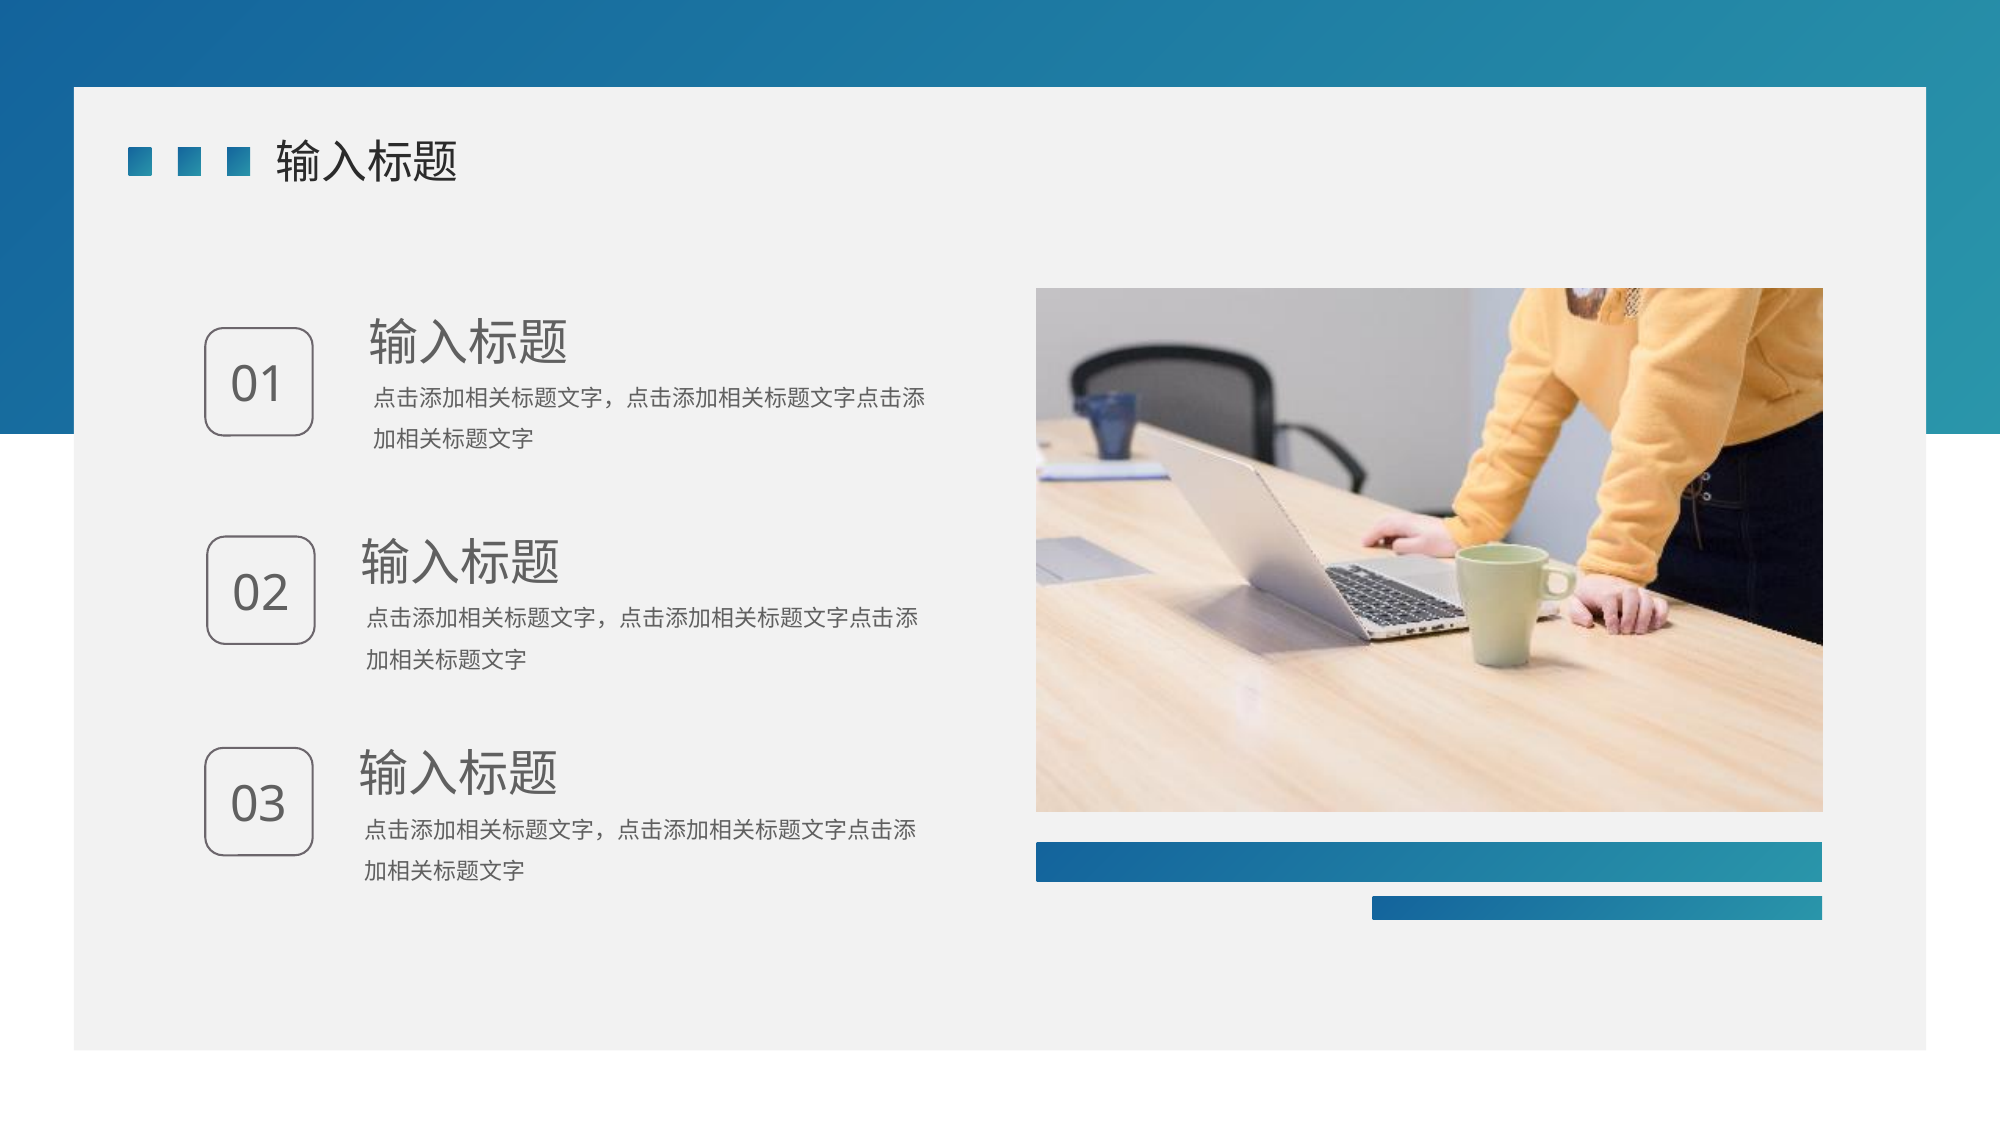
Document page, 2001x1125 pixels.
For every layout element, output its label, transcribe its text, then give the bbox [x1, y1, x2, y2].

text_box 01 [204, 327, 314, 437]
text_box 输入标题 [344, 734, 793, 810]
text_box 输入标题 [346, 523, 795, 598]
text_box 输入标题 [353, 302, 690, 378]
picture [1036, 288, 1823, 812]
text_box 02 [206, 535, 316, 645]
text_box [128, 124, 534, 196]
text_box 点击添加相关标题文字，点击添加相关标题文字点击添加相关标题文字 [359, 362, 941, 460]
text_box 点击添加相关标题文字，点击添加相关标题文字点击添加相关标题文字 [349, 794, 932, 892]
text_box [1036, 842, 1823, 883]
text_box [1372, 896, 1823, 920]
text_box 03 [204, 746, 314, 857]
text_box 点击添加相关标题文字，点击添加相关标题文字点击添加相关标题文字 [351, 582, 934, 680]
